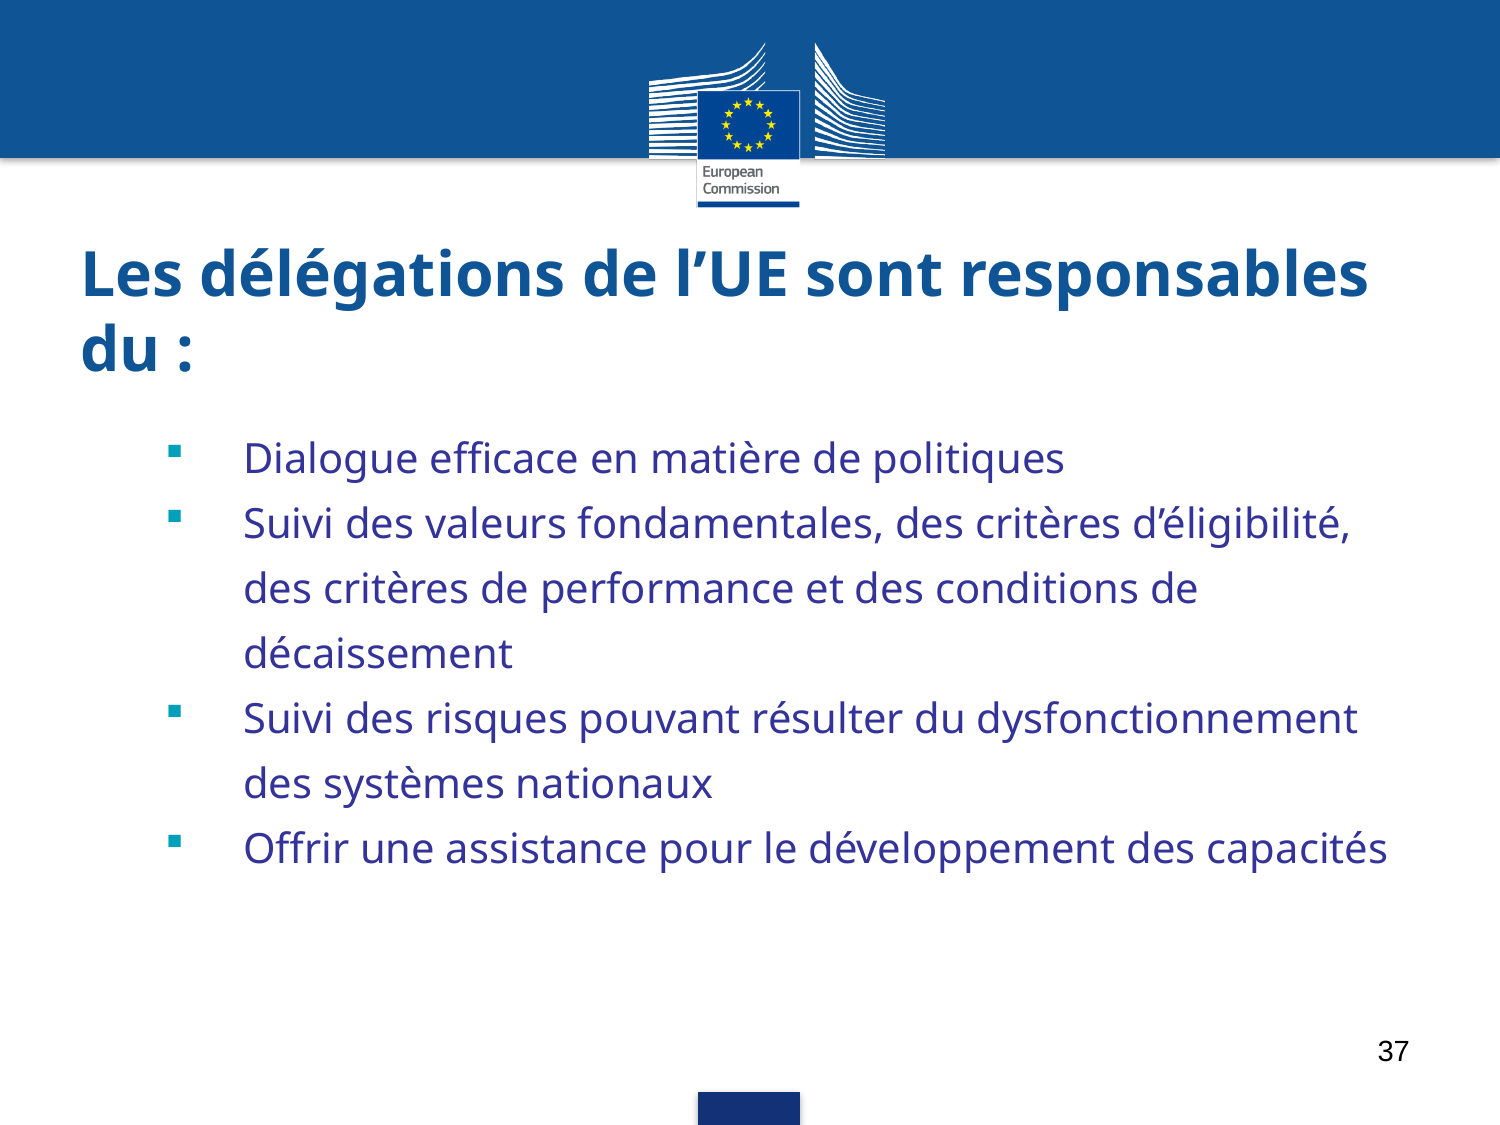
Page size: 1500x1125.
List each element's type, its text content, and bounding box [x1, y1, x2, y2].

list Dialogue efficace en matière de politiques Suivi des valeurs fondamentales, des critères d’éligibilité, des critères de performance et des conditions de décaissement Suivi des risques pouvant résulter du dysfonctionnement des systèmes nationaux Offrir une assistance pour le développement des capacités [74, 408, 1426, 988]
picture [649, 42, 885, 208]
slide_number 37 [1074, 1024, 1426, 1103]
title Les délégations de l’UE sont responsables du : [64, 231, 1416, 386]
